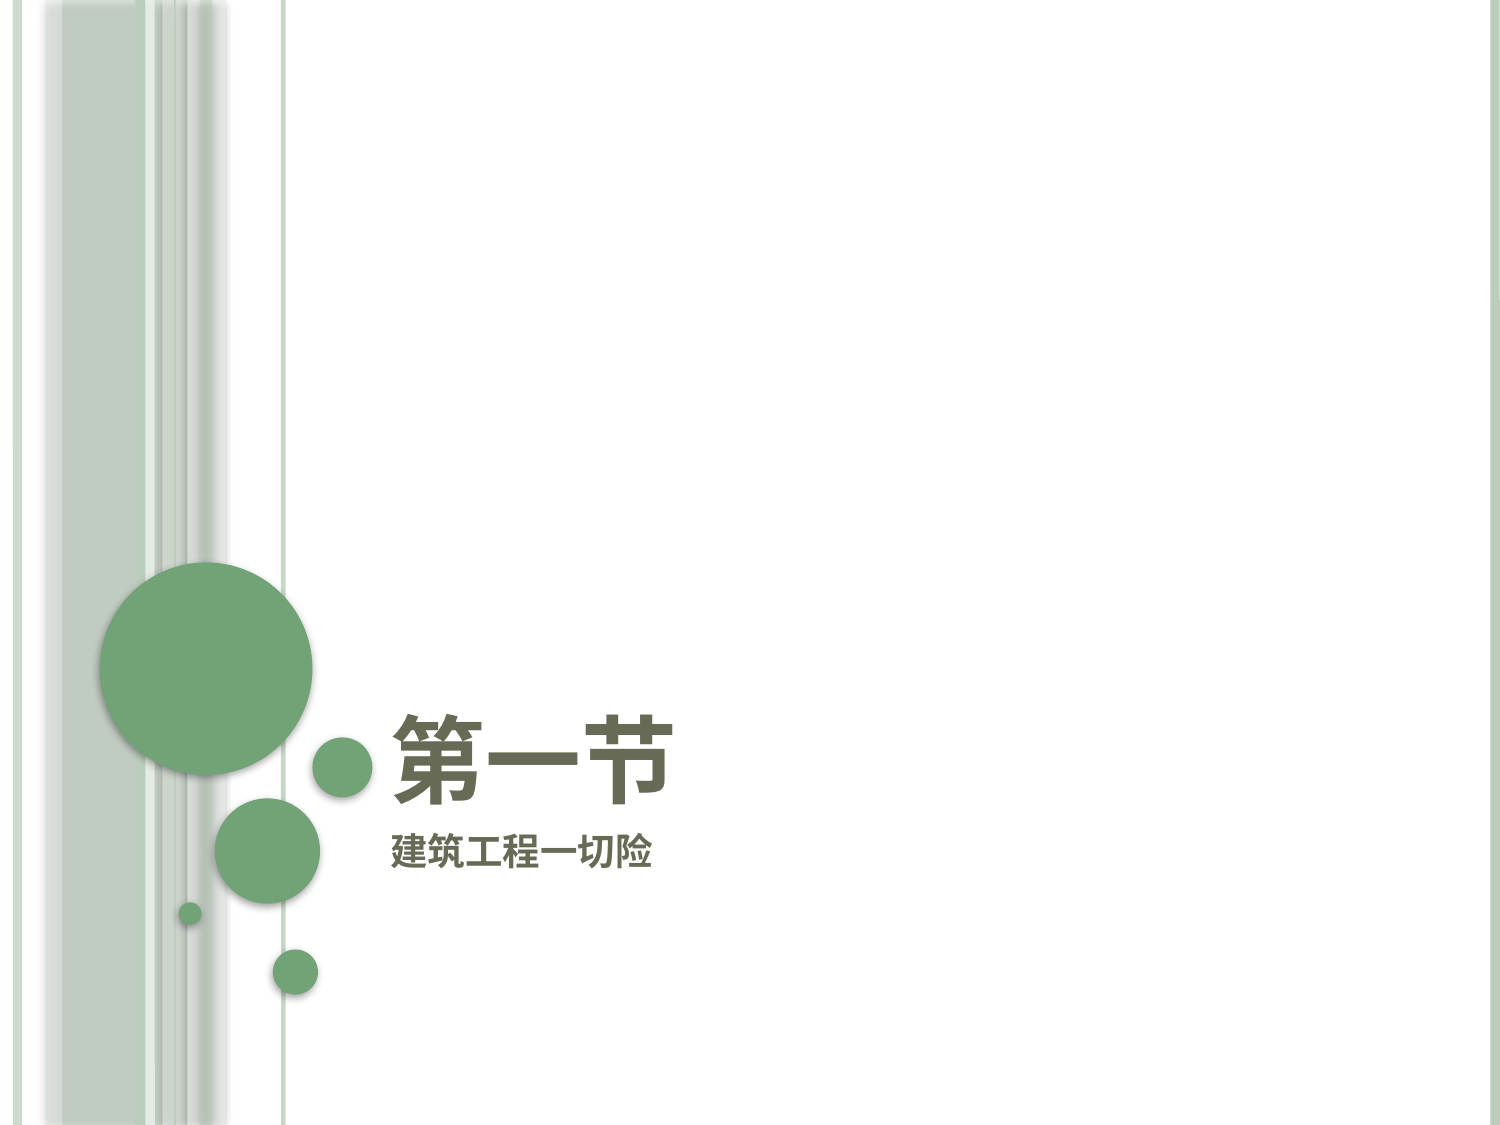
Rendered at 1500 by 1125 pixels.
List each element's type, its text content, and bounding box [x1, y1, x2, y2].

subtitle 建筑工程一切险 [374, 820, 1388, 1047]
title 第一节 [375, 512, 1388, 820]
